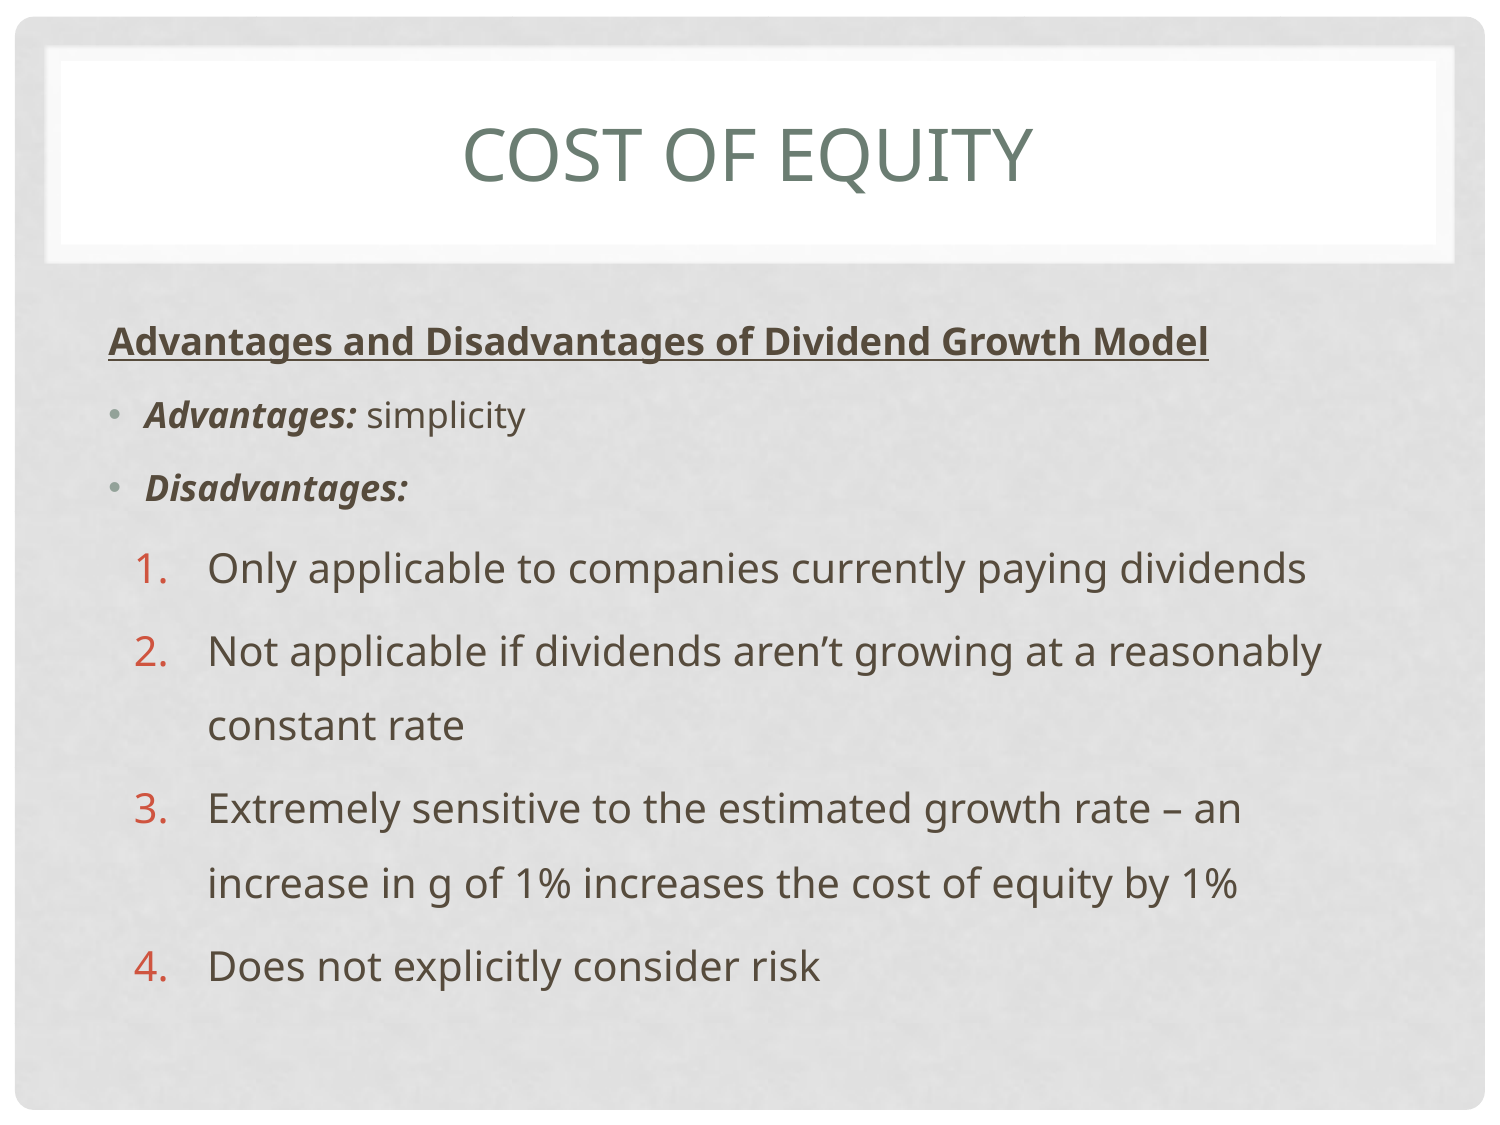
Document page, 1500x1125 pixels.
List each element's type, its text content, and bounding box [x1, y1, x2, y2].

list Advantages and Disadvantages of Dividend Growth Model Advantages: simplicity Disadvantages: Only applicable to companies currently paying dividends Not applicable if dividends aren’t growing at a reasonably constant rate Extremely sensitive to the estimated growth rate – an increase in g of 1% increases the cost of equity by 1% Does not explicitly consider risk [75, 287, 1425, 1005]
title Cost of equity [69, 66, 1425, 238]
